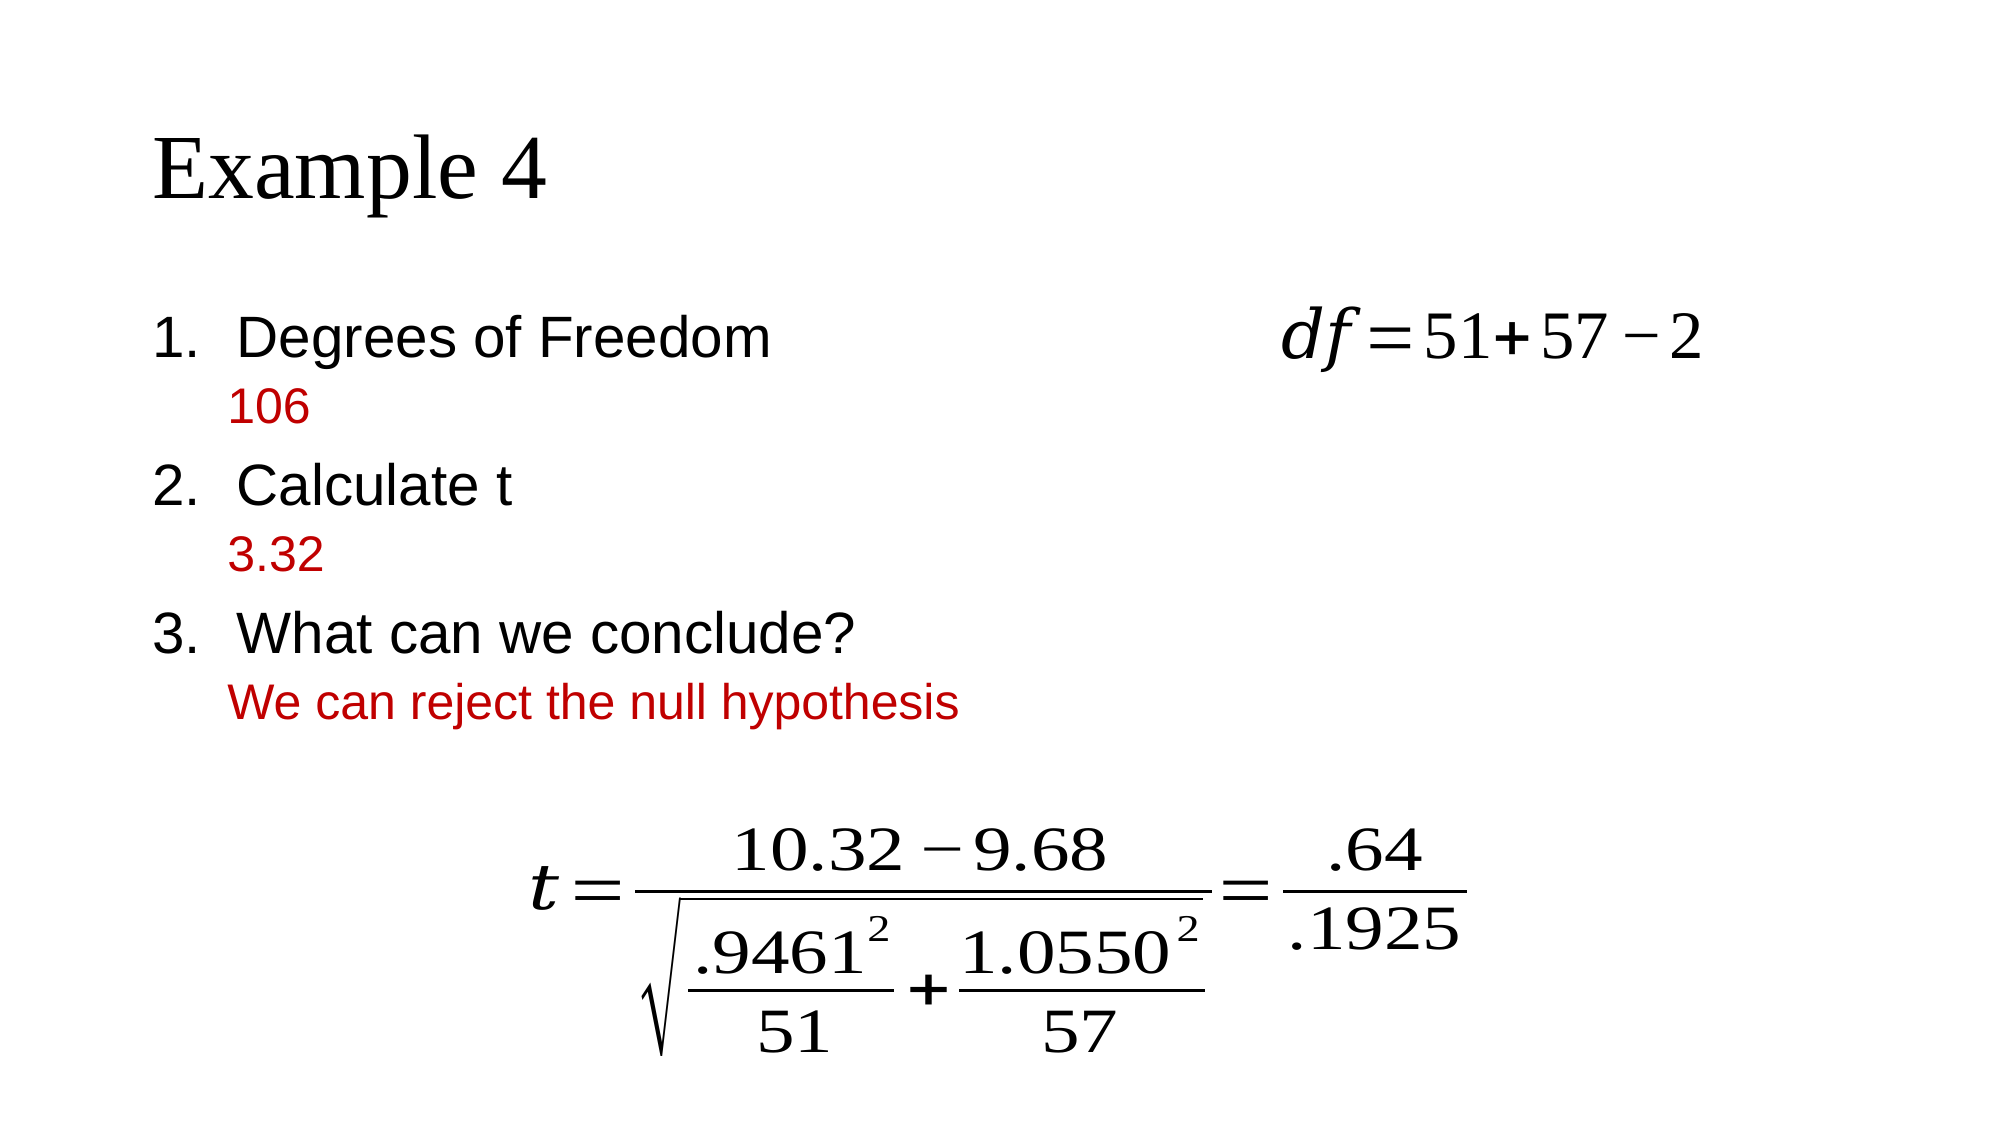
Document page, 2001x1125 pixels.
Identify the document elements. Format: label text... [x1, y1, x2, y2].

list Degrees of Freedom 106 Calculate t 3.32 What can we conclude? We can reject the null hypothesis [137, 299, 1863, 1014]
title Example 4 [137, 59, 1863, 278]
